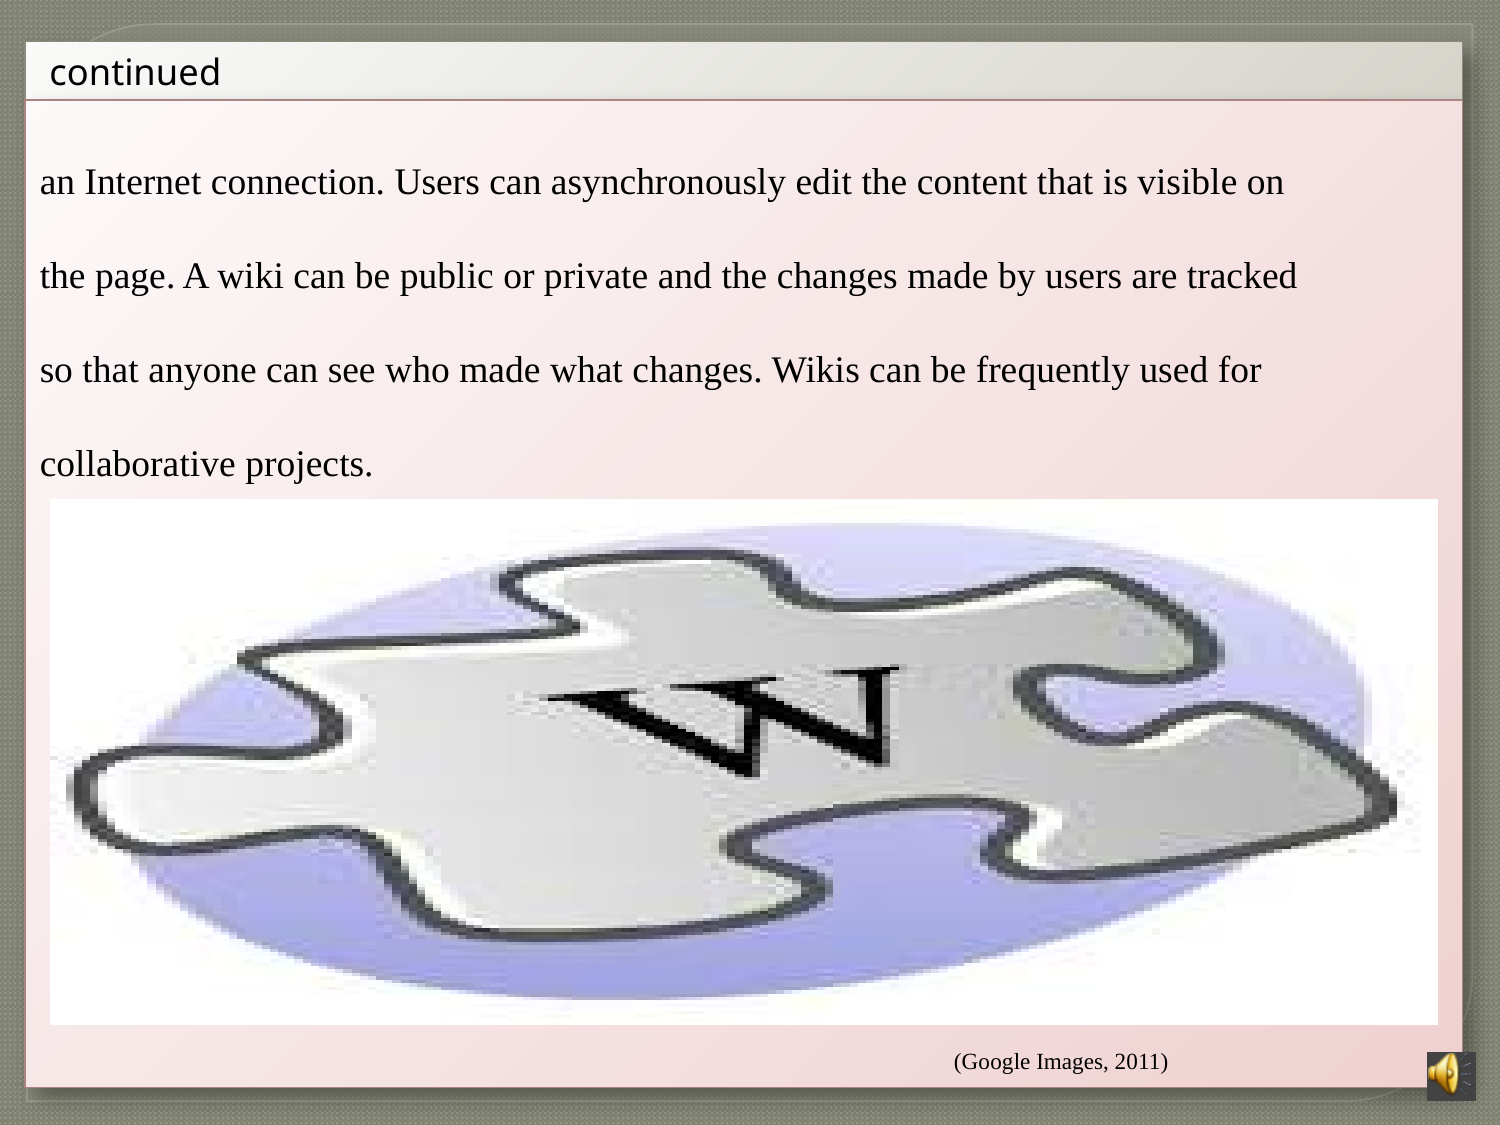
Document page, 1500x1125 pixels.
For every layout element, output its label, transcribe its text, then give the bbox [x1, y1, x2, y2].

list an Internet connection. Users can asynchronously edit the content that is visible on the page. A wiki can be public or private and the changes made by users are tracked so that anyone can see who made what changes. Wikis can be frequently used for collaborative projects. (Google Images, 2011) [24, 99, 1463, 1088]
picture [1426, 1051, 1477, 1102]
picture [49, 499, 1438, 1026]
title continued [24, 41, 1463, 99]
